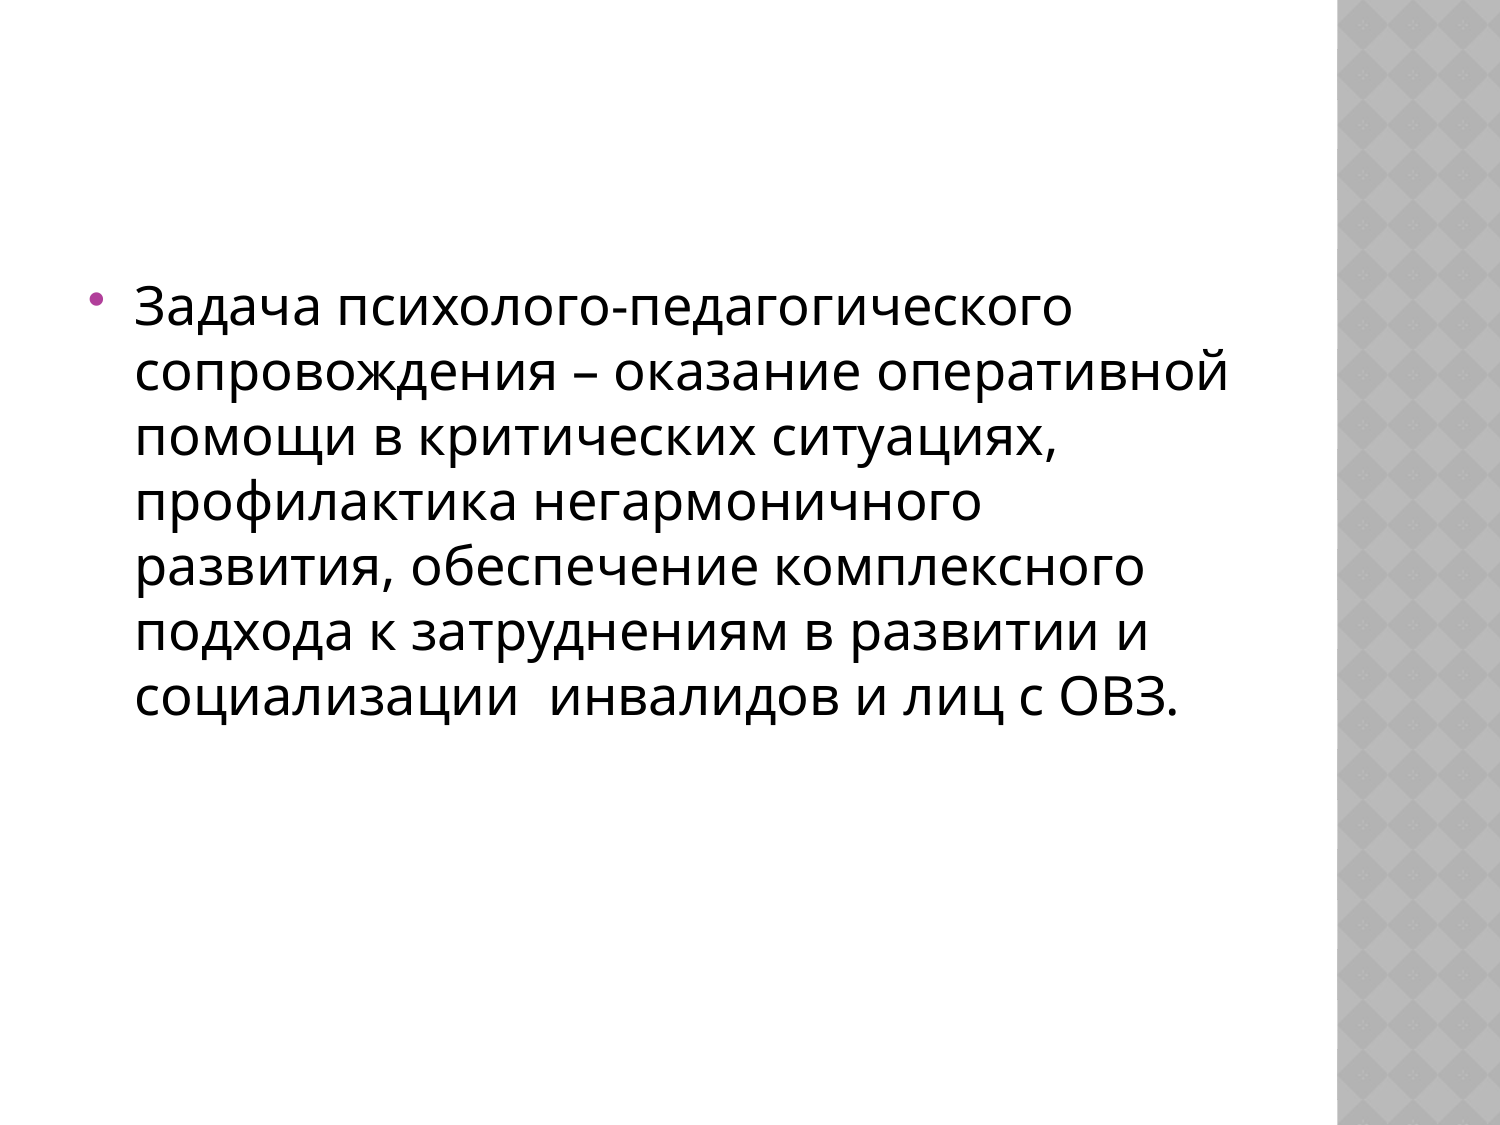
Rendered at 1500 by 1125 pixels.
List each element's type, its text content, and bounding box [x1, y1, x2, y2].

list Задача психолого-педагогического сопровождения – оказание оперативной помощи в критических ситуациях, профилактика негармоничного развития, обеспечение комплексного подхода к затруднениям в развитии и социализации инвалидов и лиц с ОВЗ. [75, 264, 1263, 1059]
